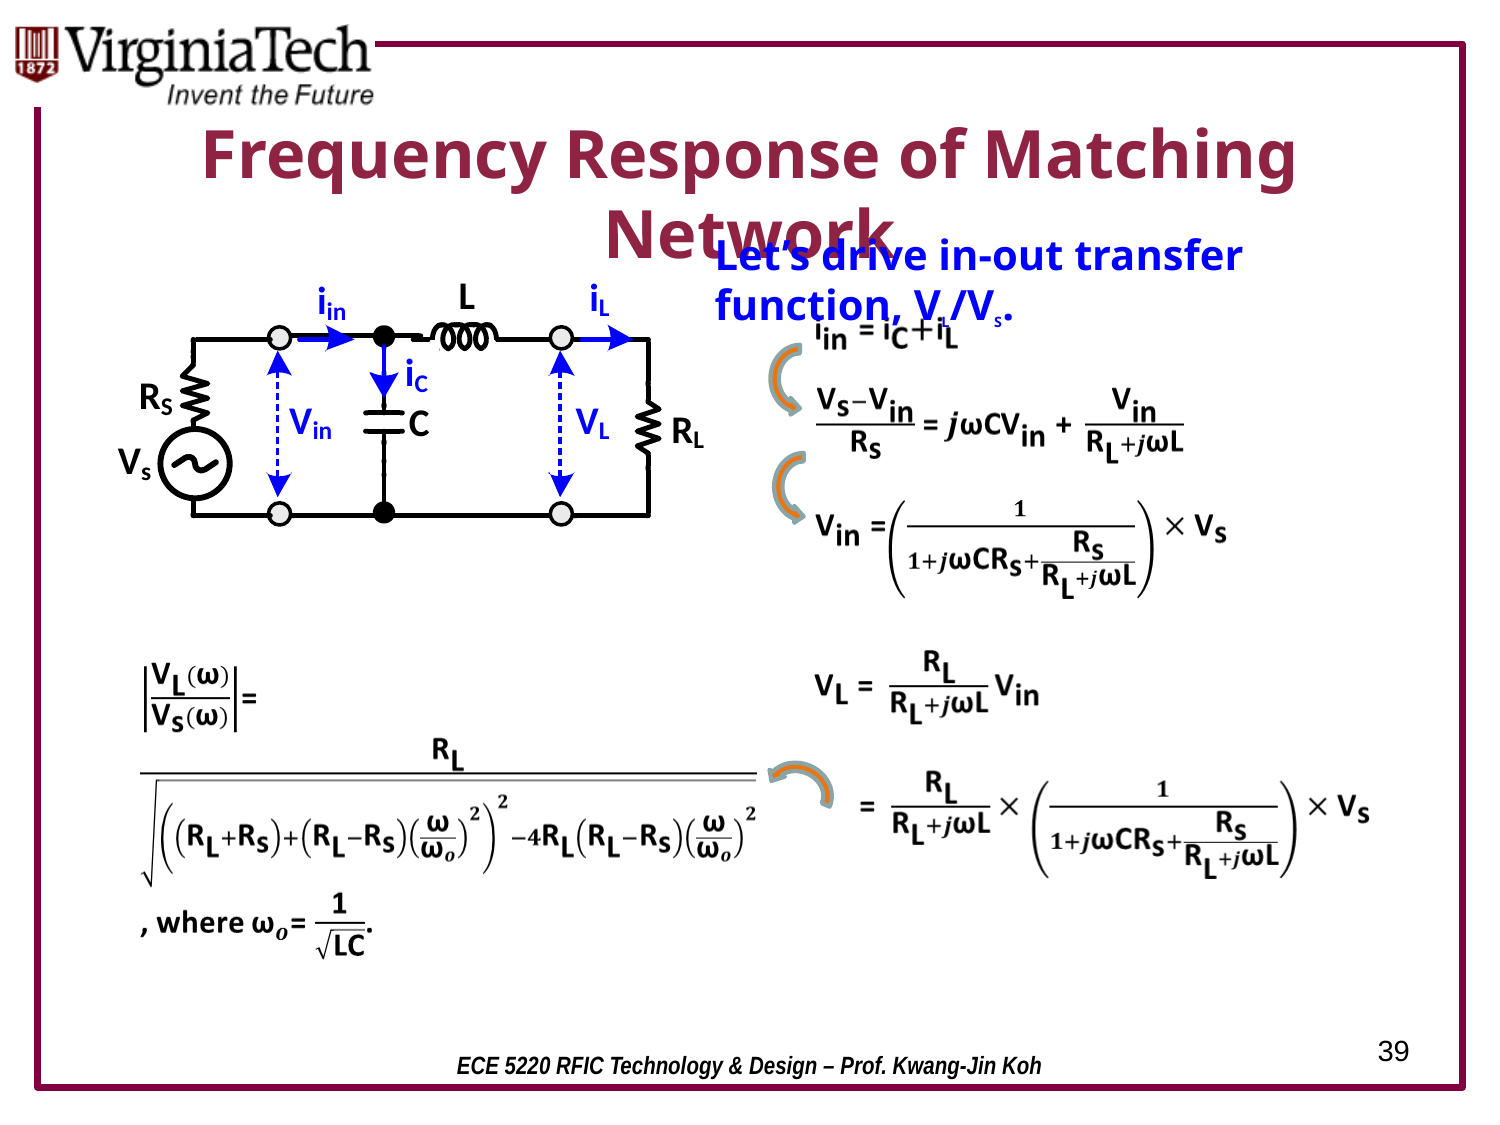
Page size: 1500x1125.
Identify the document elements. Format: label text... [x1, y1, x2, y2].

text_box Let’s drive in-out transfer function, VL/VS. [699, 221, 1363, 338]
text_box [801, 374, 1263, 472]
text_box [800, 487, 1363, 608]
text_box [112, 262, 710, 533]
text_box [799, 637, 1413, 889]
text_box [125, 650, 775, 969]
text_box [768, 342, 803, 417]
text_box [767, 760, 834, 809]
text_box [799, 338, 974, 357]
picture [15, 24, 375, 107]
title Frequency Response of Matching Network [75, 104, 1425, 213]
slide_number 39 [1074, 1024, 1425, 1103]
text_box [771, 450, 806, 525]
